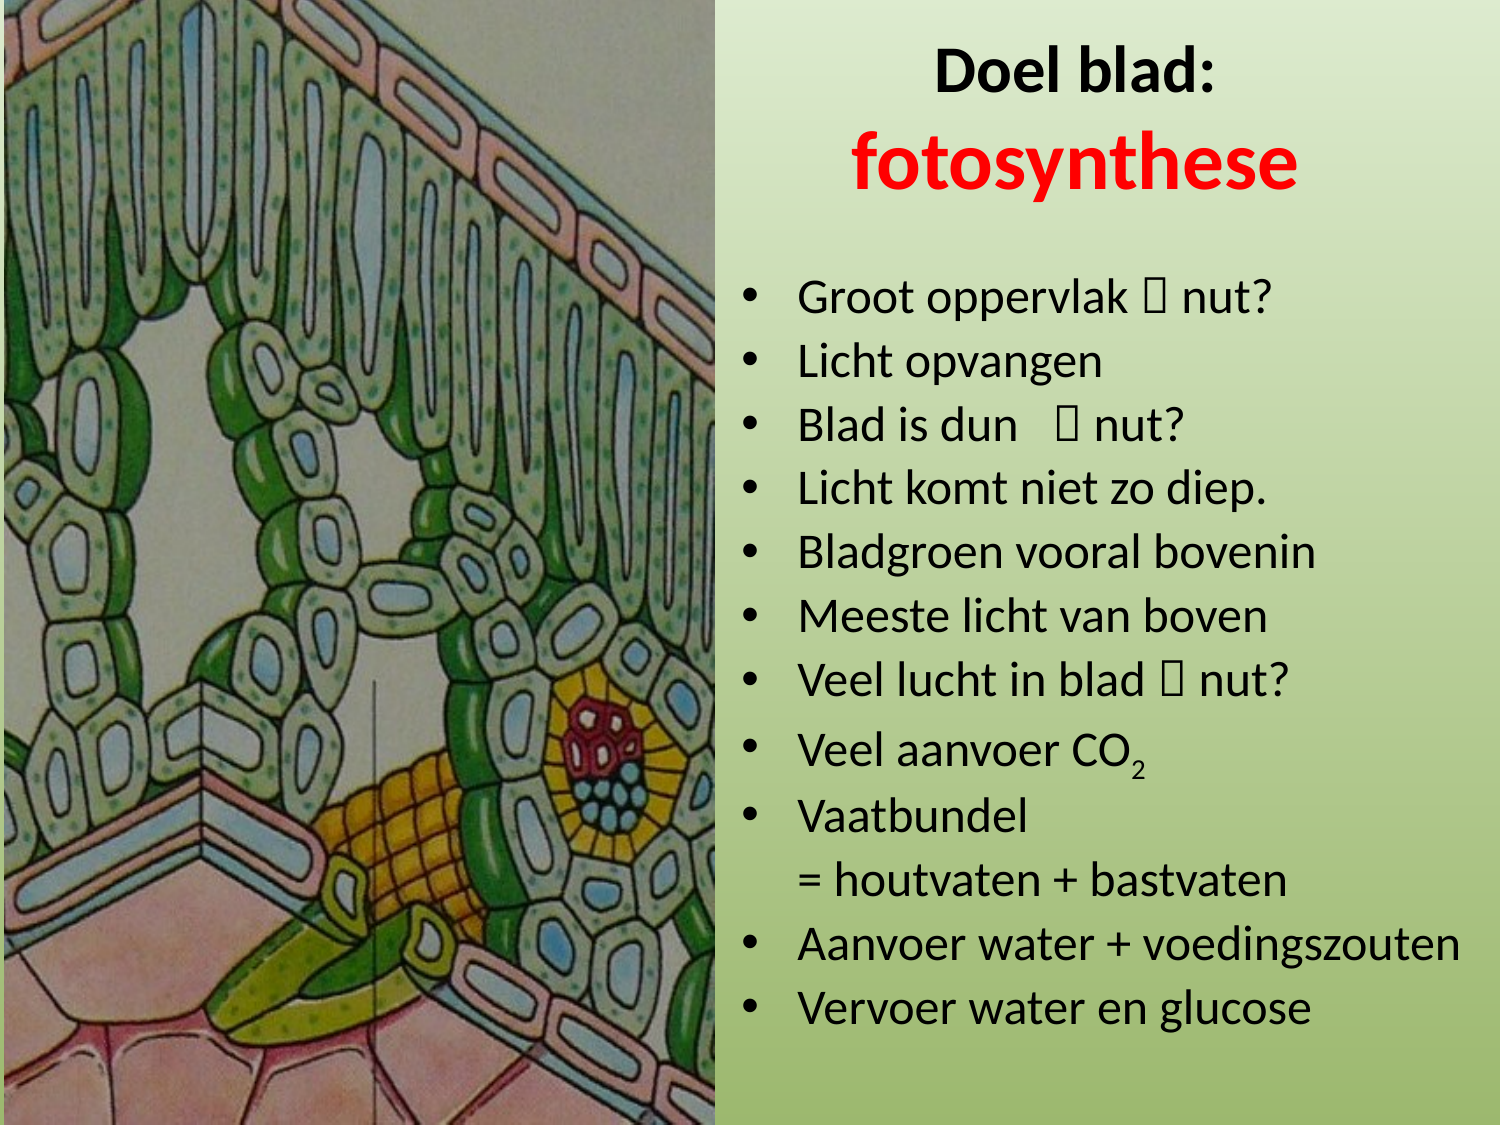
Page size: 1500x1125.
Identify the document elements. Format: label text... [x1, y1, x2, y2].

list Groot oppervlak  nut? Licht opvangen Blad is dun  nut? Licht komt niet zo diep. Bladgroen vooral bovenin Meeste licht van boven Veel lucht in blad  nut? Veel aanvoer CO2 Vaatbundel = houtvaten + bastvaten Aanvoer water + voedingszouten Vervoer water en glucose [726, 262, 1500, 1094]
title Doel blad: fotosynthese [726, 0, 1425, 233]
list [4, 0, 715, 1125]
